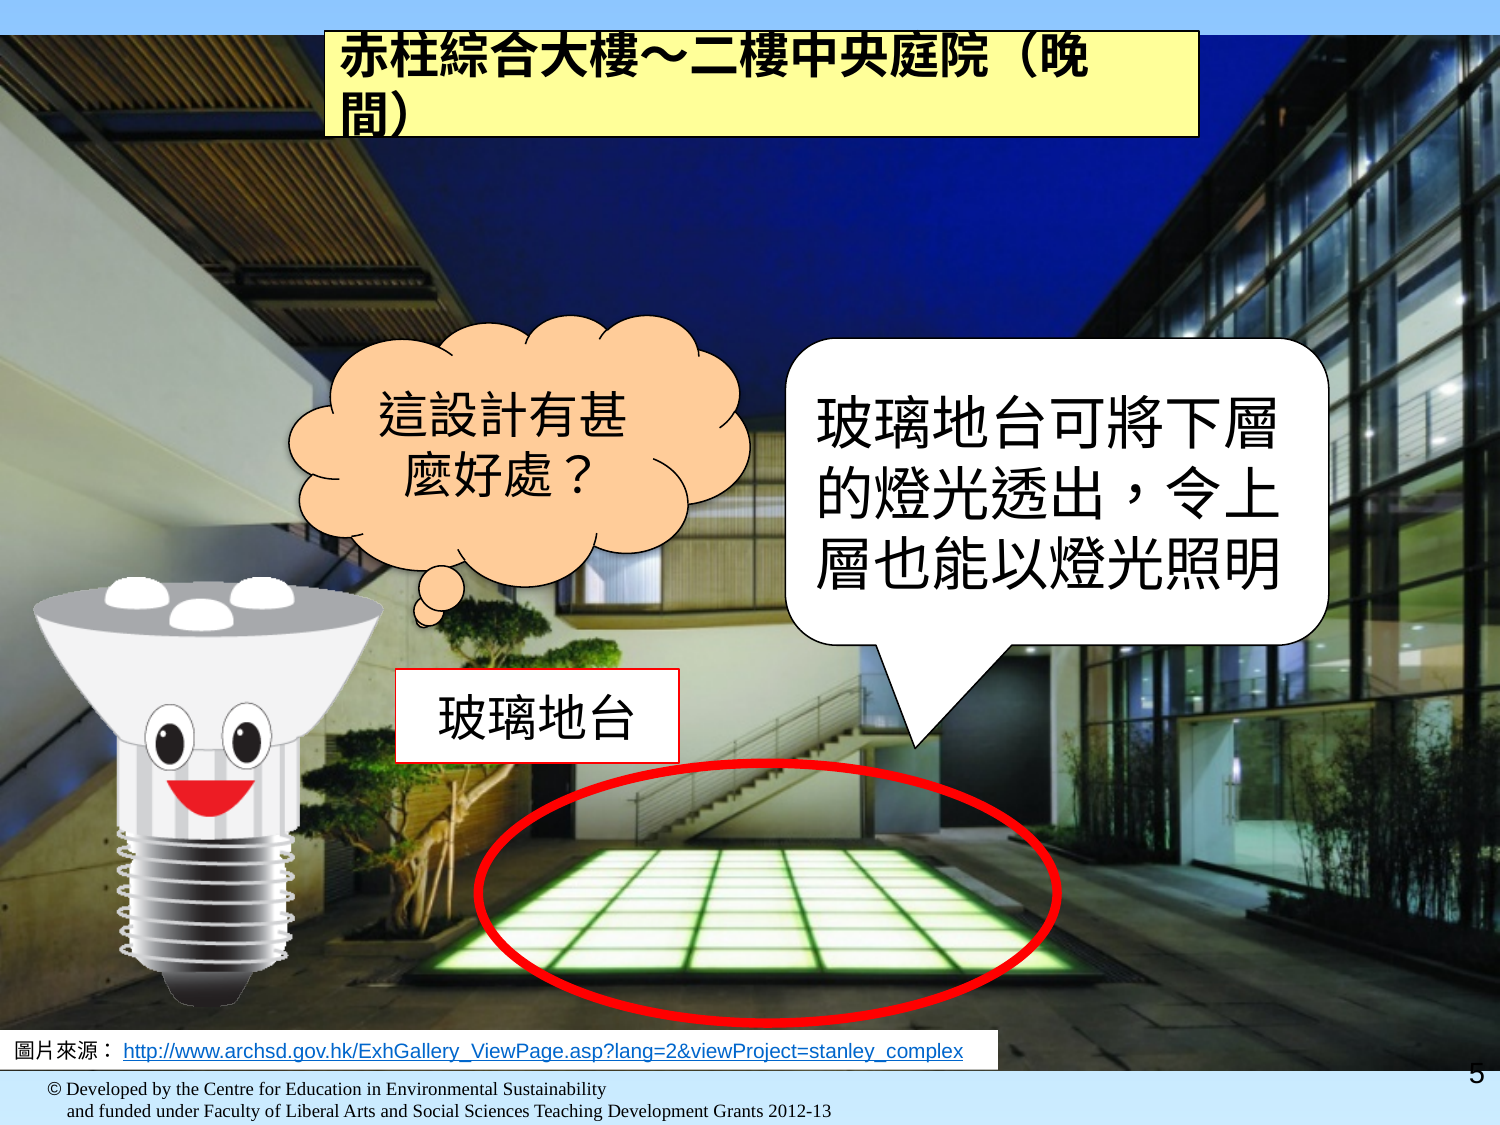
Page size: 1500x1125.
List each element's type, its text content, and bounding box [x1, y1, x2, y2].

text_box © Developed by the Centre for Education in Environmental Sustainability and funded under Faculty of Liberal Arts and Social Sciences Teaching Development Grants 2012-13 [33, 1078, 852, 1125]
picture [0, 35, 1500, 1071]
slide_number 5 [1204, 1077, 1500, 1125]
